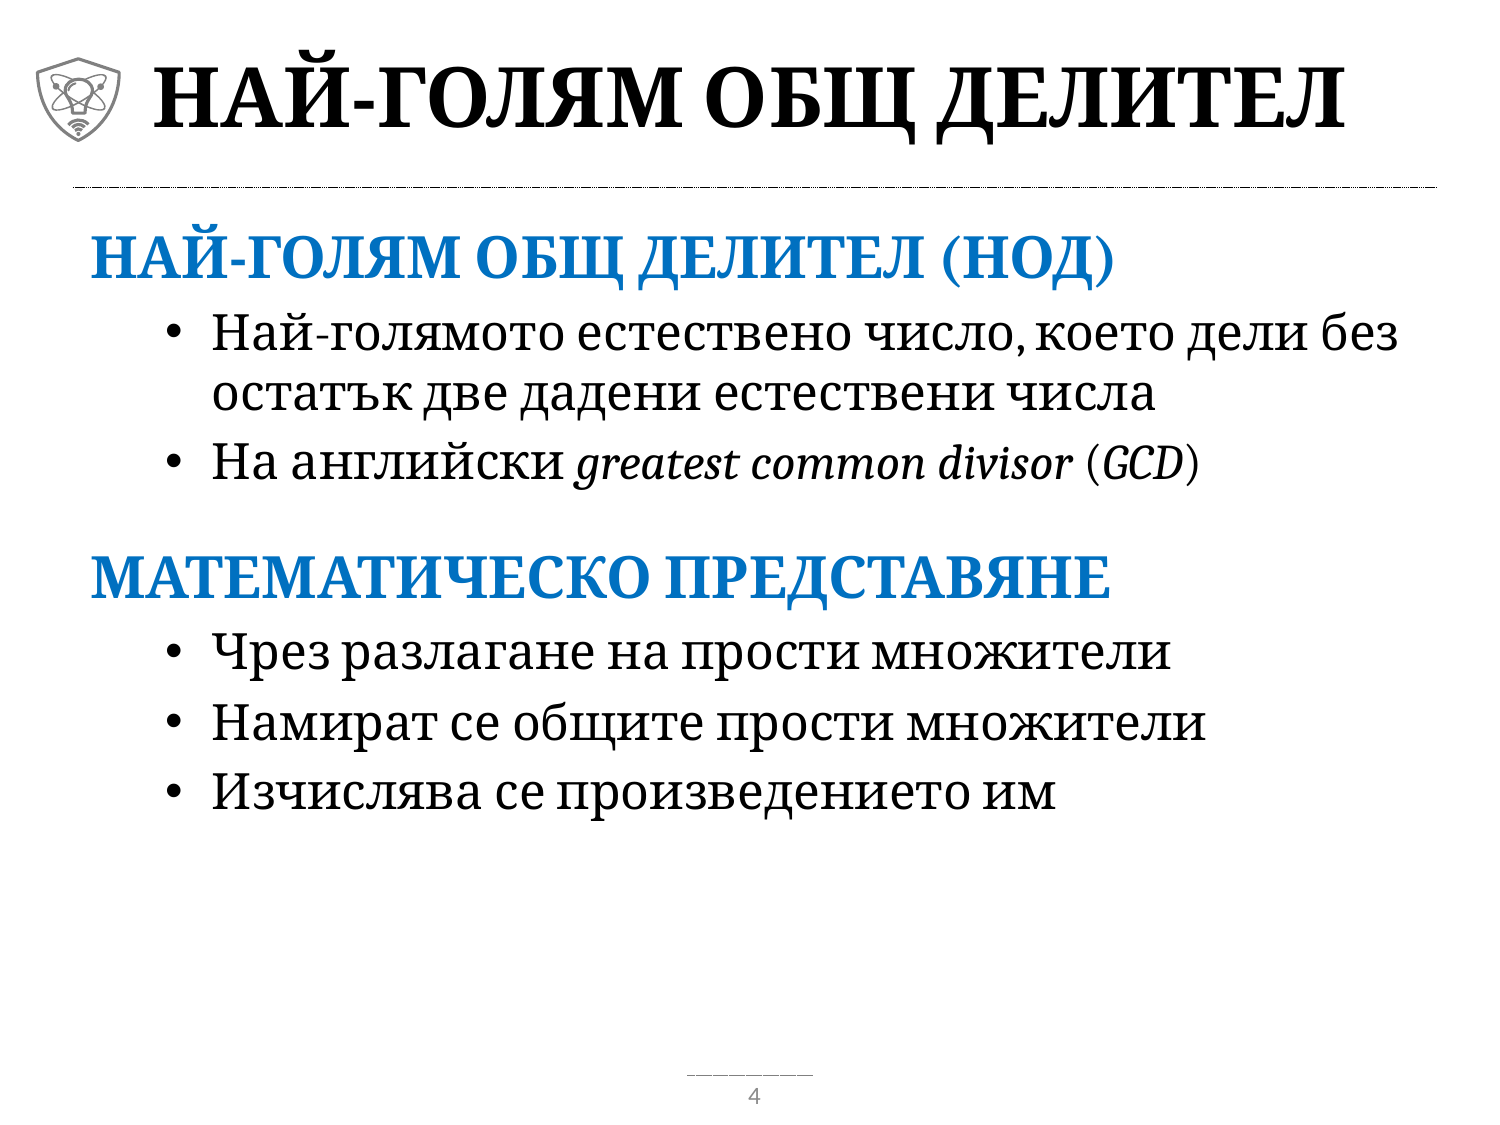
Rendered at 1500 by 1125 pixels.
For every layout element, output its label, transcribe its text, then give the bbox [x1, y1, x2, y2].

list Най-голям общ делител (НОД) Най-голямото естествено число, което дели без остатък две дадени естествени числа На английски greatest common divisor (GCD) Математическо представяне Чрез разлагане на прости множители Намират се общите прости множители Изчислява се произведението им [75, 212, 1450, 1063]
slide_number 4 [579, 1065, 930, 1125]
title Най-голям общ делител [0, 0, 1500, 188]
